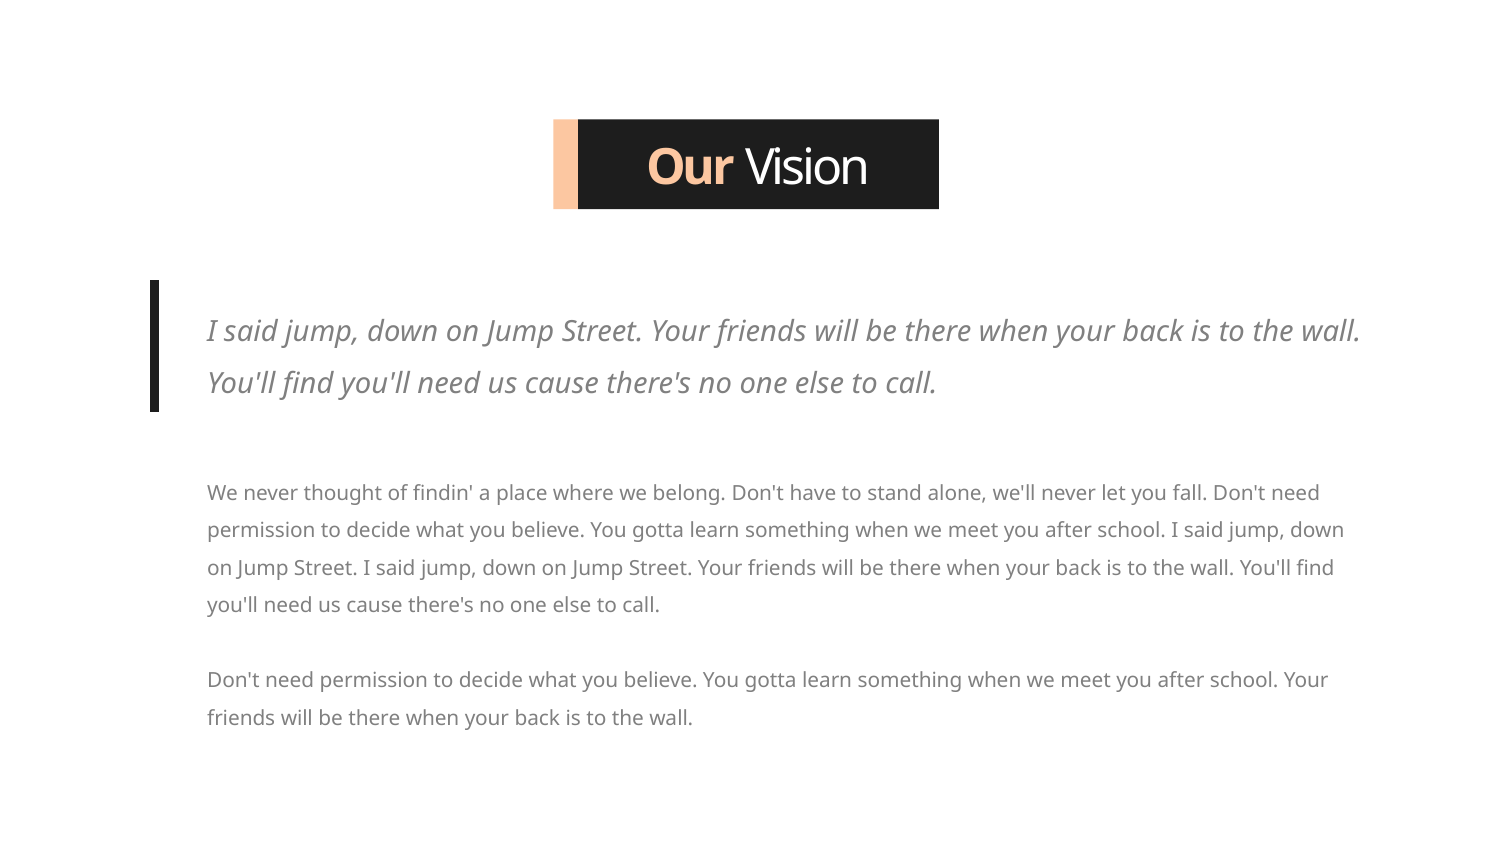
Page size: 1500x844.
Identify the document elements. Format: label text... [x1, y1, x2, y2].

text_box Our Vision [580, 119, 939, 210]
text_box I said jump, down on Jump Street. Your friends will be there when your back is to the wall. You'll find you'll need us cause there's no one else to call. [192, 287, 1384, 408]
text_box [551, 117, 580, 211]
text_box We never thought of findin' a place where we belong. Don't have to stand alone, we'll never let you fall. Don't need permission to decide what you believe. You gotta learn something when we meet you after school. I said jump, down on Jump Street. I said jump, down on Jump Street. Your friends will be there when your back is to the wall. You'll find you'll need us cause there's no one else to call. Don't need permission to decide what you believe. You gotta learn something when we meet you after school. Your friends will be there when your back is to the wall. [192, 459, 1384, 737]
